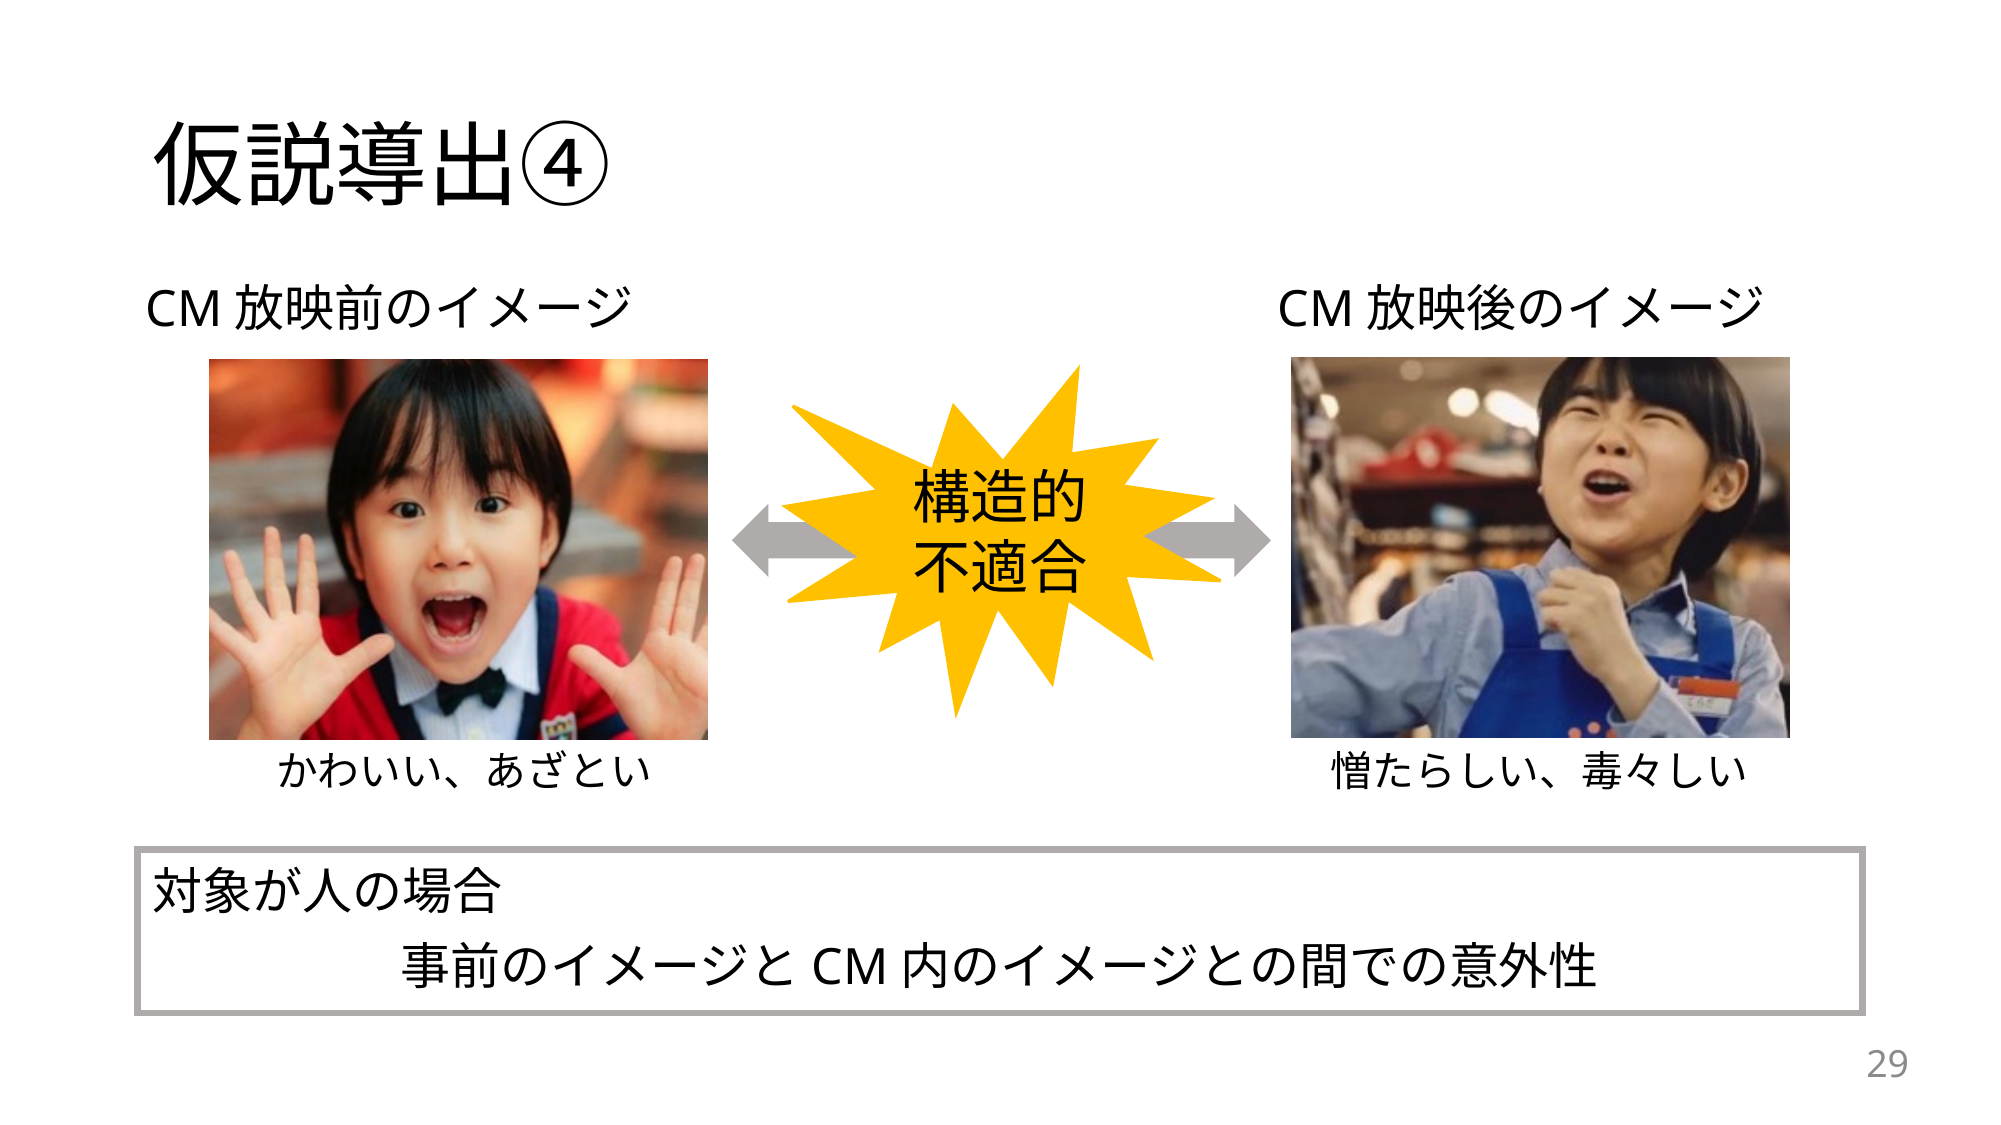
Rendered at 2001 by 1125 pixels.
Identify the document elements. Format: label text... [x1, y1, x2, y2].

title 仮説導出④ [137, 59, 1863, 278]
text_box 憎たらしい、毒々しい [1290, 740, 1790, 803]
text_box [209, 357, 1790, 740]
text_box かわいい、あざとい [213, 740, 715, 803]
text_box CM放映前のイメージ [130, 269, 649, 344]
slide_number 29 [1474, 1035, 1925, 1096]
text_box CM放映後のイメージ [1263, 269, 1781, 344]
list 対象が人の場合 事前のイメージとCM内のイメージとの間での意外性 [136, 848, 1863, 1014]
